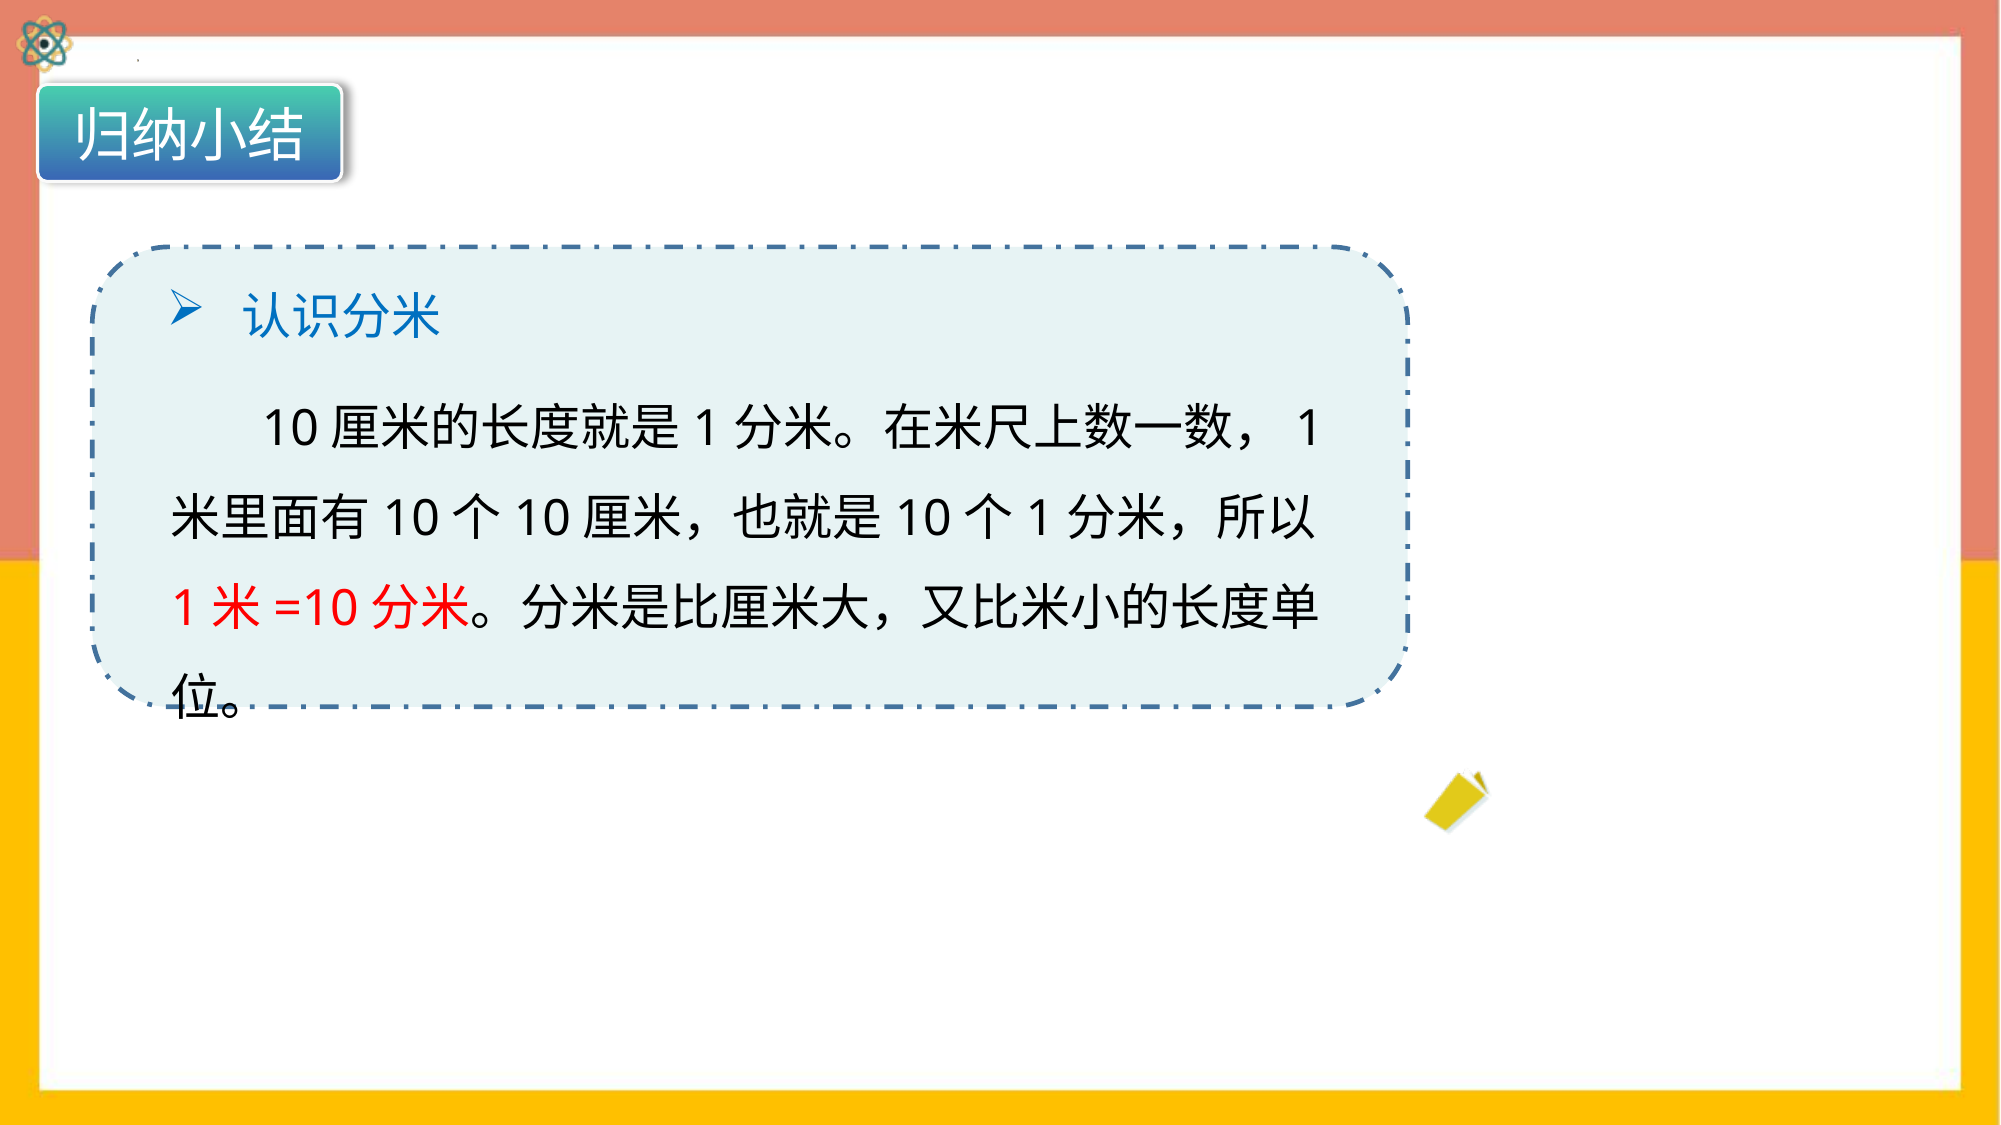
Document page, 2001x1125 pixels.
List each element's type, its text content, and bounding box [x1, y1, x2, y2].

text_box 认识分米 [151, 276, 860, 351]
text_box 10厘米的长度就是1分米。在米尺上数一数，1米里面有10个10厘米，也就是10个1分米，所以1米=10分米。分米是比厘米大，又比米小的长度单位。 [156, 357, 1351, 705]
text_box 归纳小结 [36, 83, 343, 183]
text_box [91, 245, 1409, 708]
picture [0, 0, 2001, 1125]
